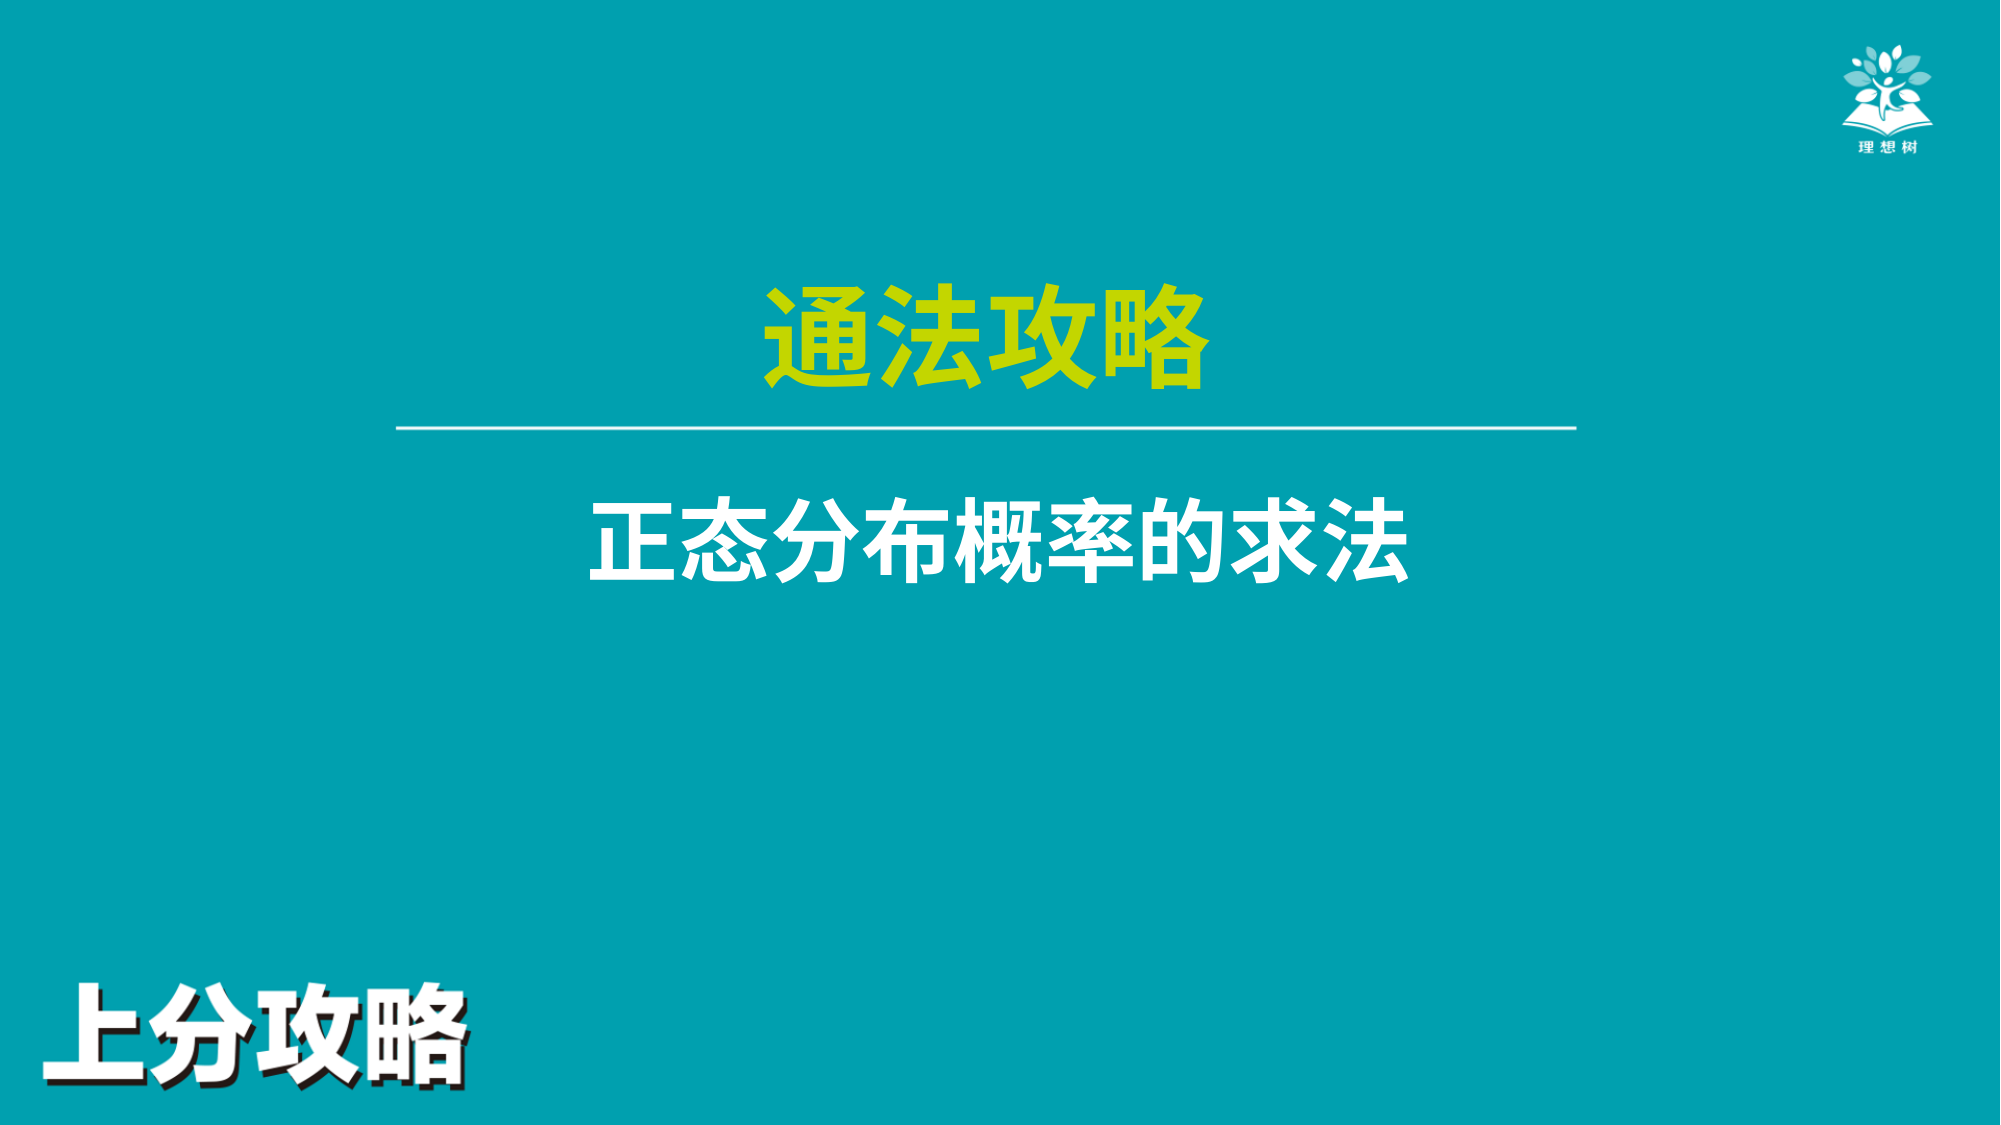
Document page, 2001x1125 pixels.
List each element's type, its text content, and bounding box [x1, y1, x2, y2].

text_box 通法攻略 [395, 253, 1577, 413]
text_box 正态分布概率的求法 [0, 472, 2000, 603]
picture [0, 603, 2000, 1125]
picture [0, 0, 2000, 472]
